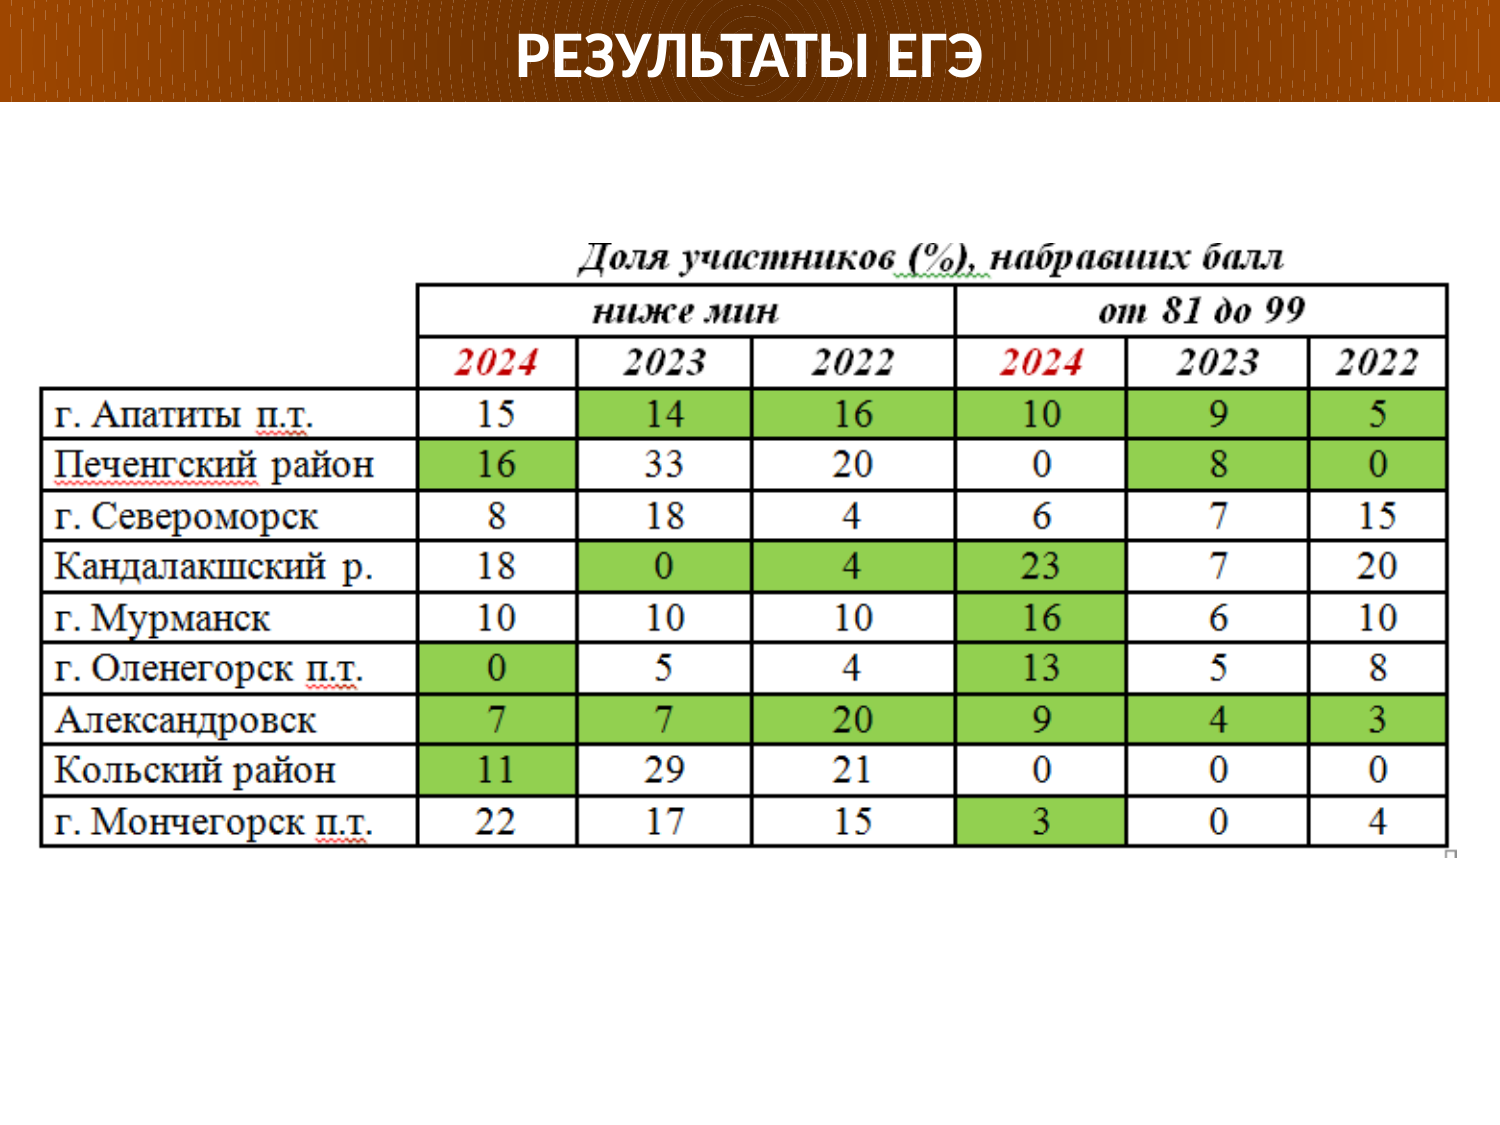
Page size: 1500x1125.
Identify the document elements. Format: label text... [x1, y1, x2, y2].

title РЕЗУЛЬТАТЫ ЕГЭ [0, 0, 1500, 102]
picture [33, 243, 1457, 858]
